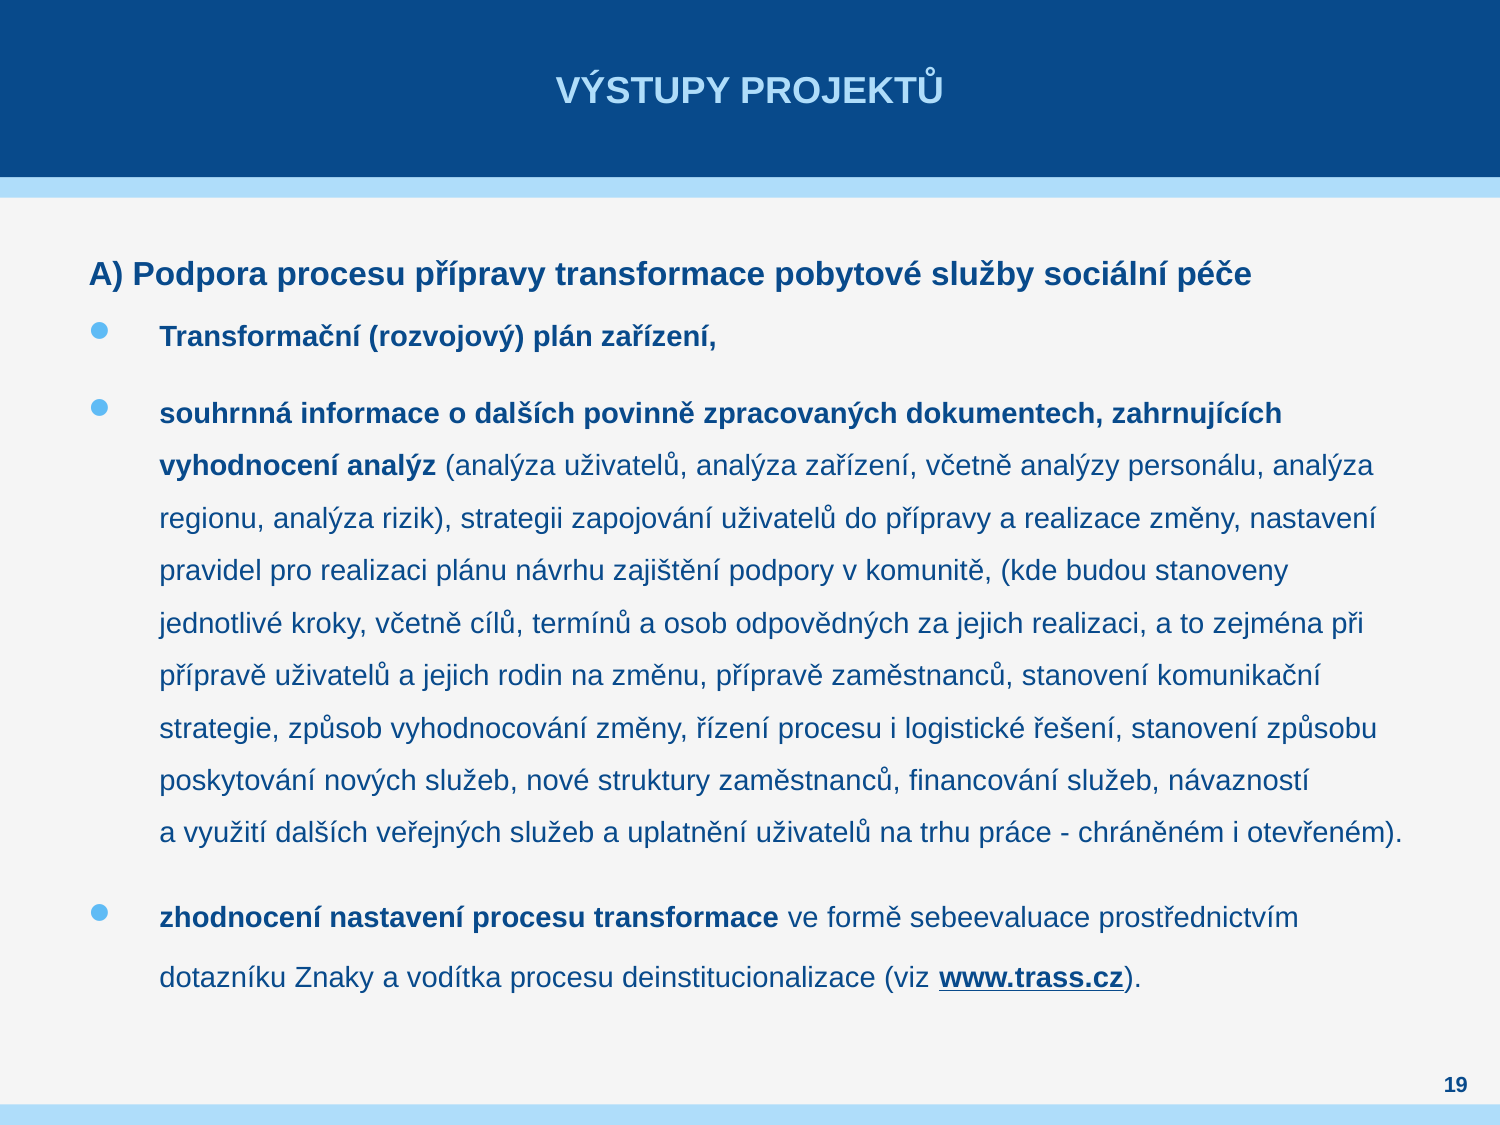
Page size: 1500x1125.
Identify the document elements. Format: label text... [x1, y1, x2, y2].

slide_number 19 [1417, 1068, 1495, 1099]
list A) Podpora procesu přípravy transformace pobytové služby sociální péče Transformační (rozvojový) plán zařízení, souhrnná informace o dalších povinně zpracovaných dokumentech, zahrnujících vyhodnocení analýz (analýza uživatelů, analýza zařízení, včetně analýzy personálu, analýza regionu, analýza rizik), strategii zapojování uživatelů do přípravy a realizace změny, nastavení pravidel pro realizaci plánu návrhu zajištění podpory v komunitě, (kde budou stanoveny jednotlivé kroky, včetně cílů, termínů a osob odpovědných za jejich realizaci, a to zejména při přípravě uživatelů a jejich rodin na změnu, přípravě zaměstnanců, stanovení komunikační strategie, způsob vyhodnocování změny, řízení procesu i logistické řešení, stanovení způsobu poskytování nových služeb, nové struktury zaměstnanců, financování služeb, návazností a využití dalších veřejných služeb a uplatnění uživatelů na trhu práce - chráněném i otevřeném). zhodnocení nastavení procesu transformace ve formě sebeevaluace prostřednictvím dotazníku Znaky a vodítka procesu deinstitucionalizace (viz www.trass.cz). [88, 231, 1412, 1004]
title Výstupy projektů [59, 0, 1441, 178]
